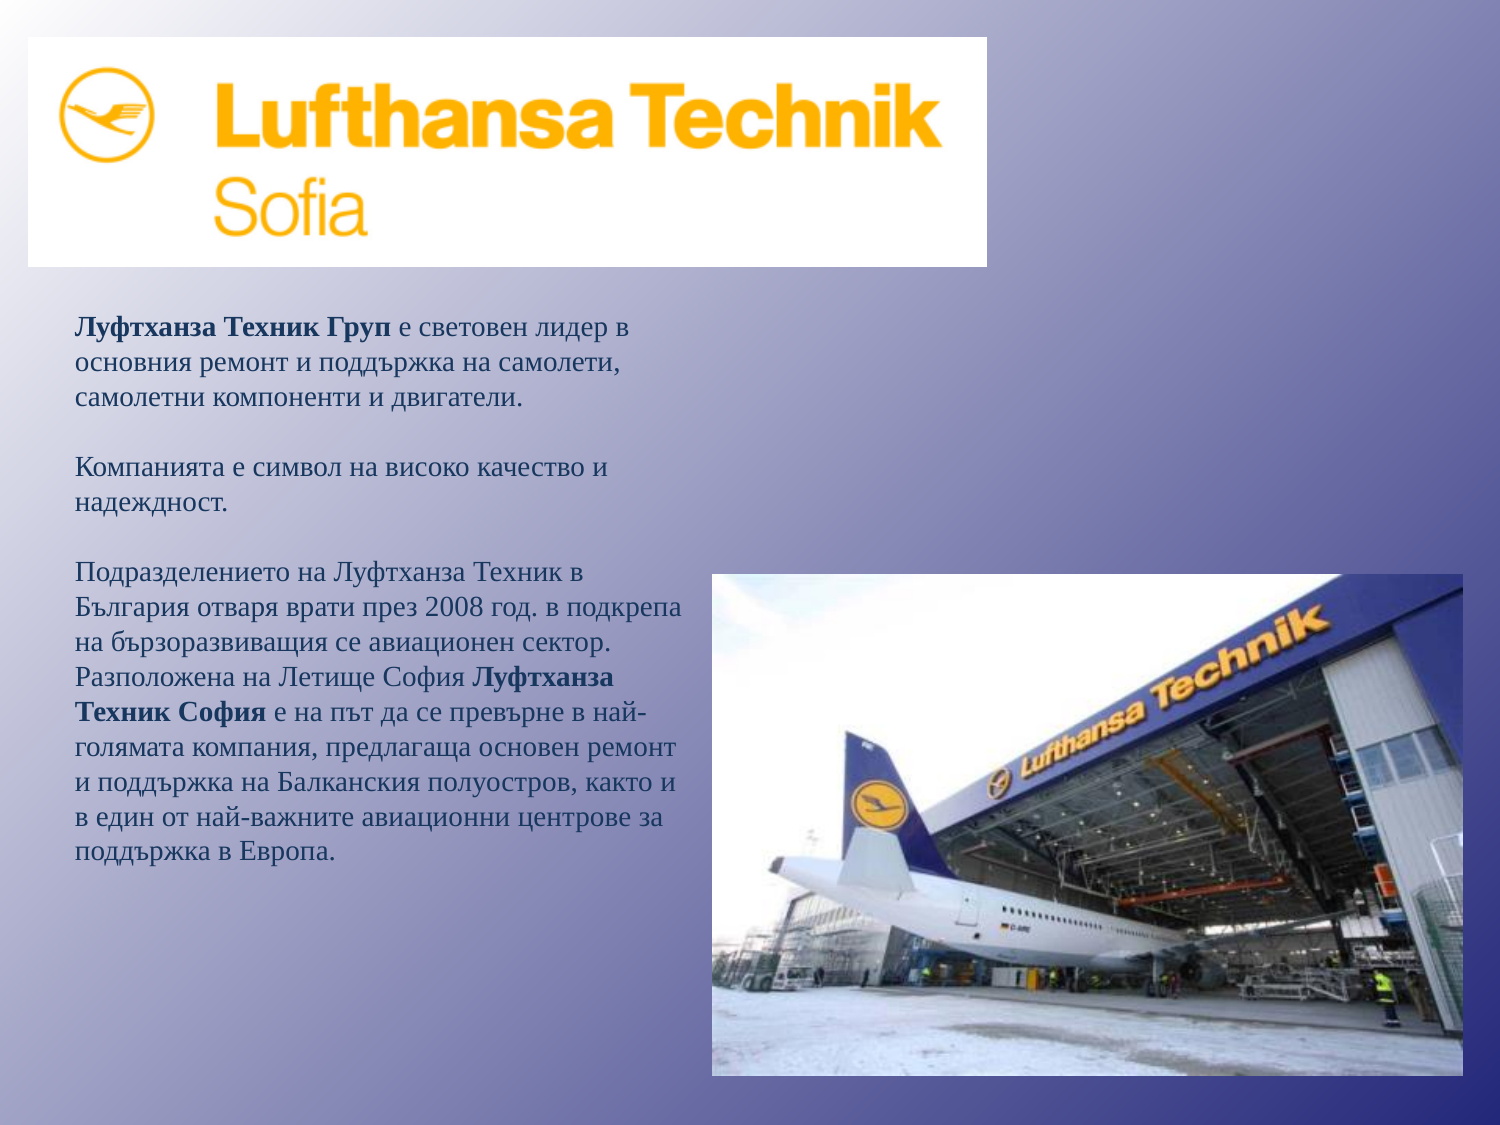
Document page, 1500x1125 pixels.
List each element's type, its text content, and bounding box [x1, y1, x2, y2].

text_box Луфтханза Техник Груп е световен лидер в основния ремонт и поддържка на самолети, самолетни компоненти и двигатели. Компанията е символ на високо качество и надеждност. Подразделението на Луфтханза Техник в България отваря врати през 2008 год. в подкрепа на бързоразвиващия се авиационен сектор. Разположена на Летище София Луфтханза Техник София е на път да се превърне в най-голямата компания, предлагаща основен ремонт и поддържка на Балканския полуостров, както и в един от най-важните авиационни центрове за поддържка в Европа. [60, 299, 711, 909]
picture [712, 574, 1463, 1076]
picture [28, 37, 987, 267]
